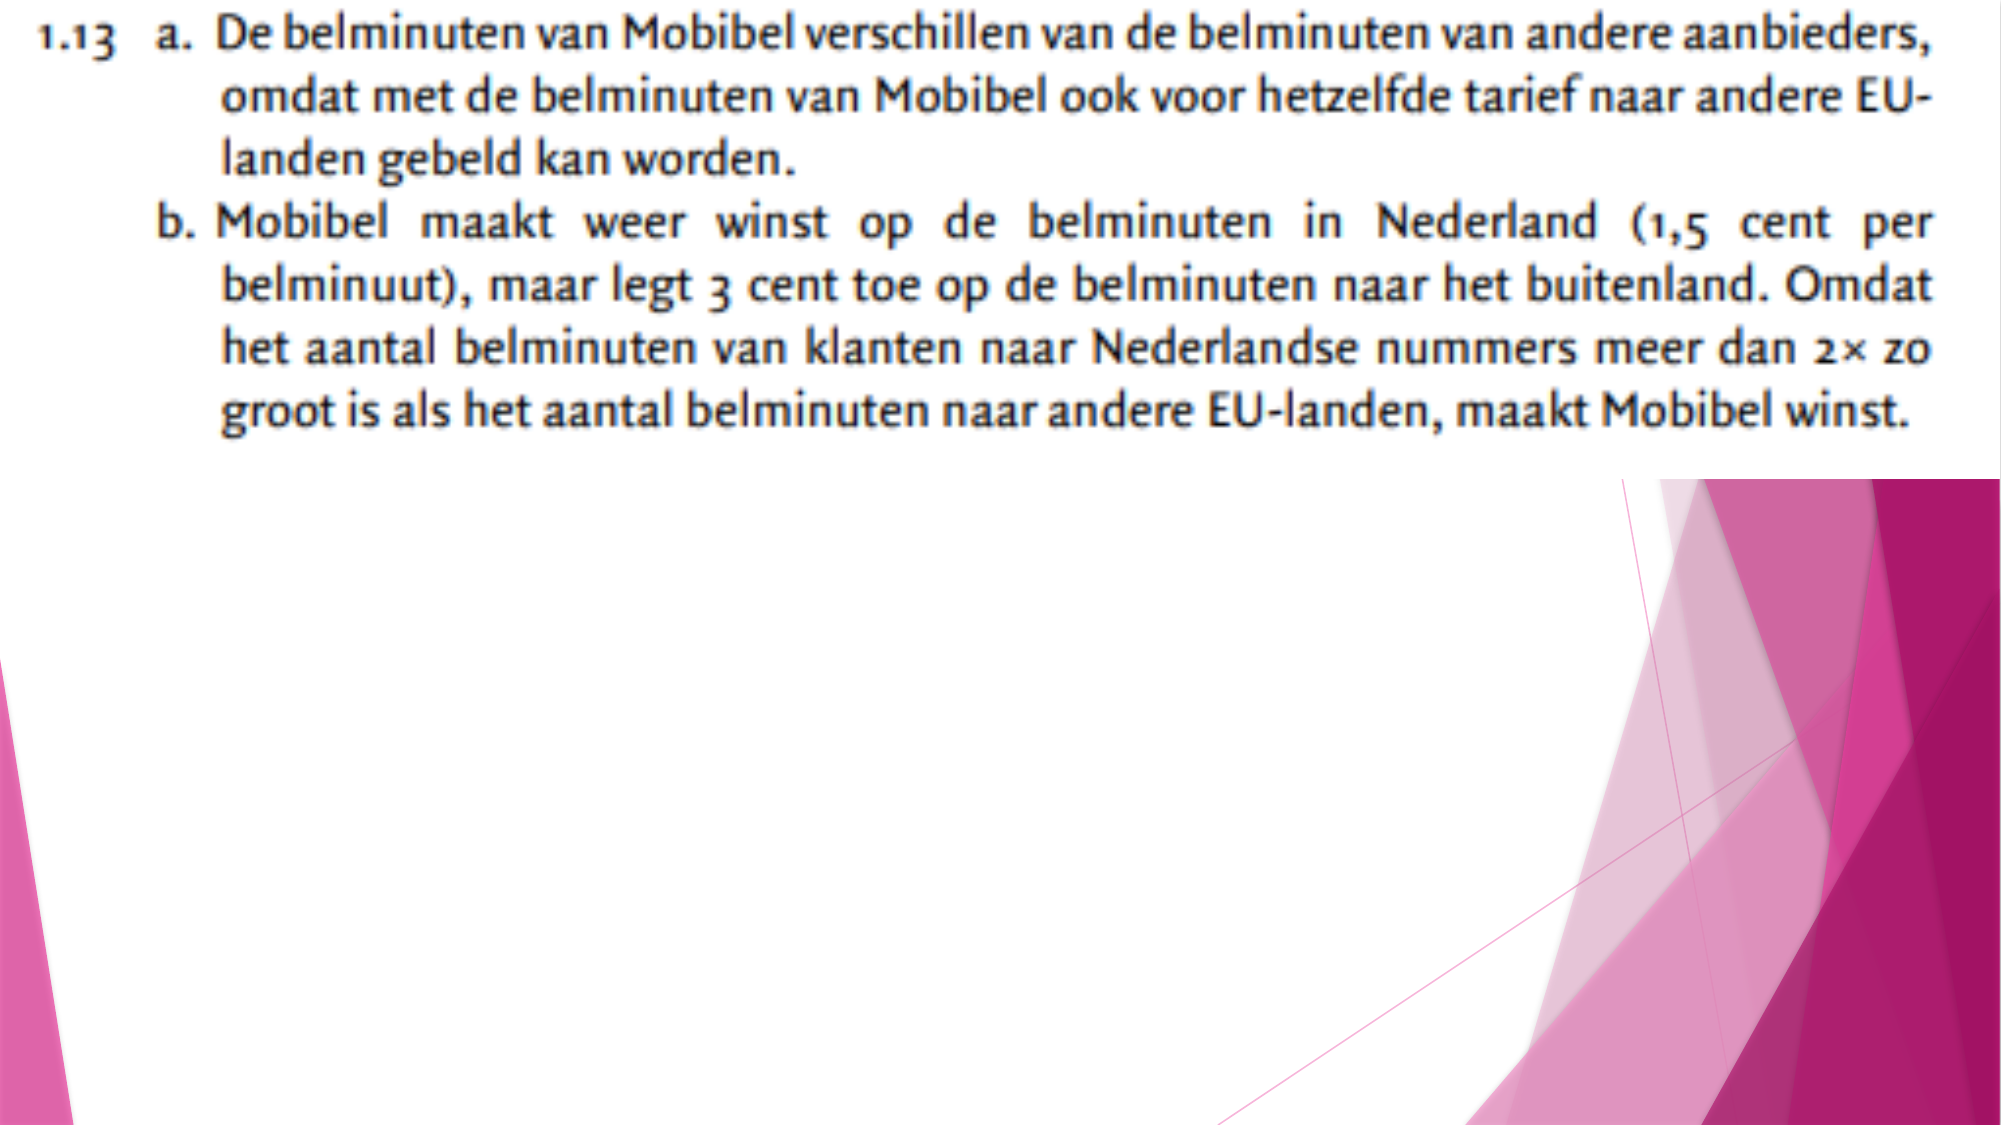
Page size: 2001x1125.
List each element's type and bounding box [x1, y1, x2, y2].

picture [0, 0, 2000, 479]
